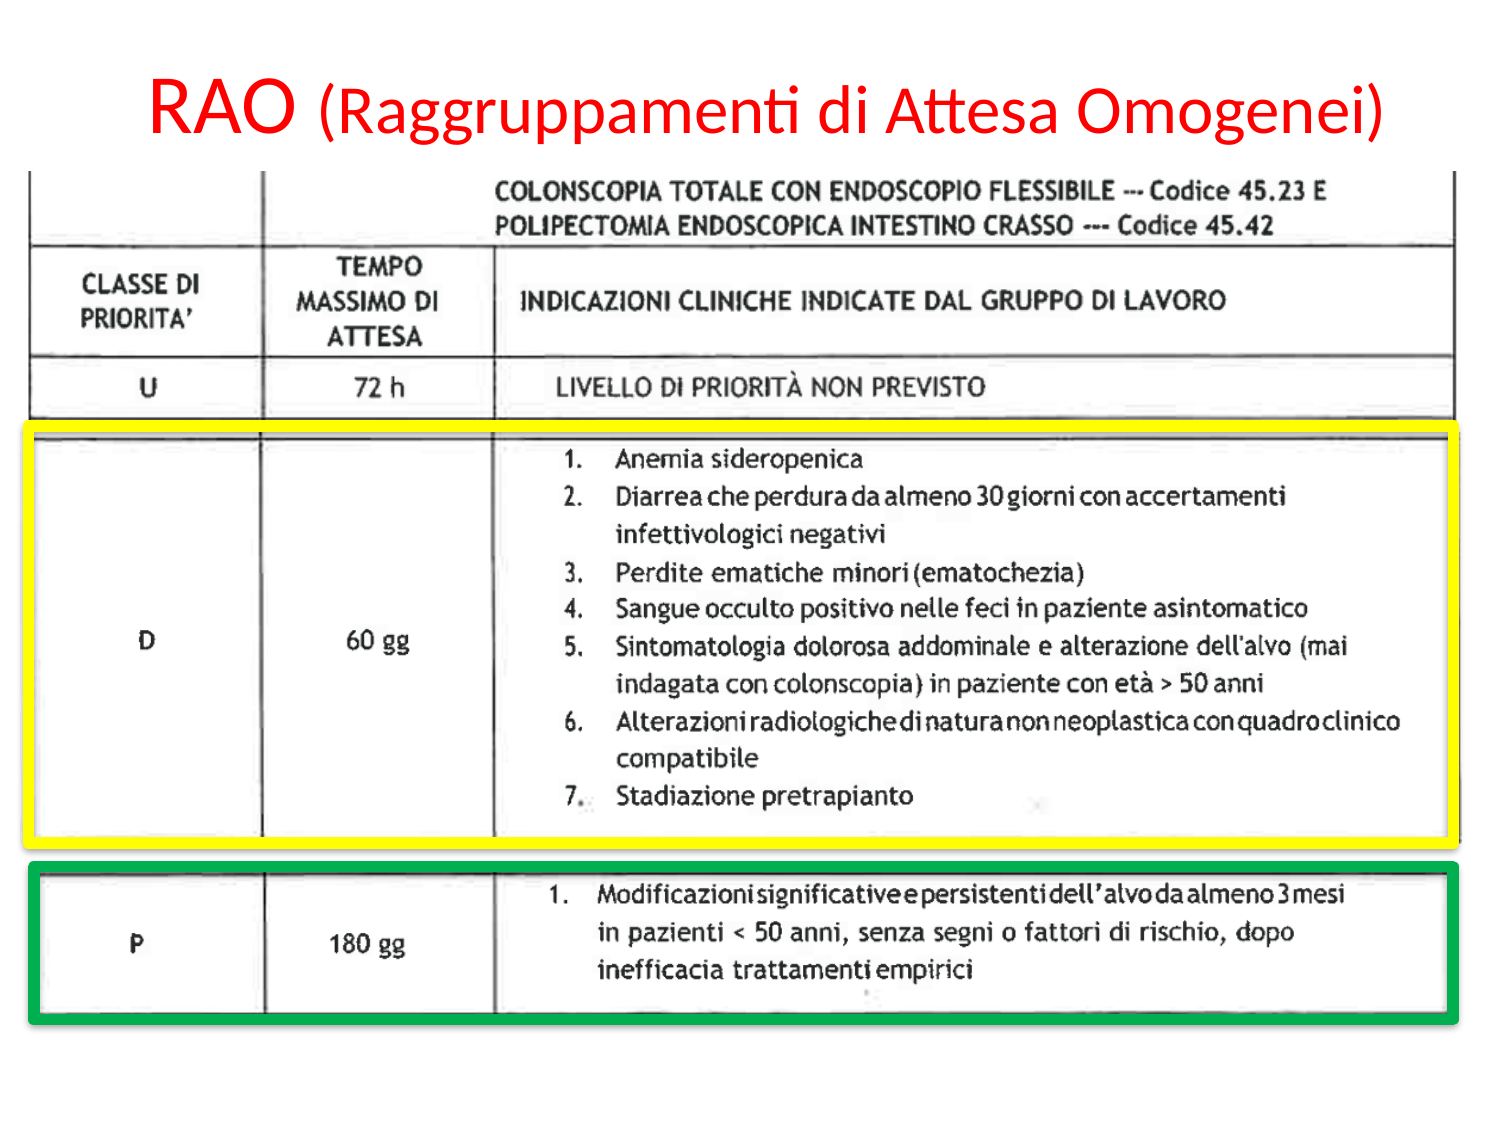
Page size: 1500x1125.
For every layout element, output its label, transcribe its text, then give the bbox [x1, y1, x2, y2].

picture [28, 867, 1458, 1022]
picture [19, 432, 1463, 844]
title RAO (Raggruppamenti di Attesa Omogenei) [92, 5, 1443, 170]
picture [28, 171, 1458, 423]
